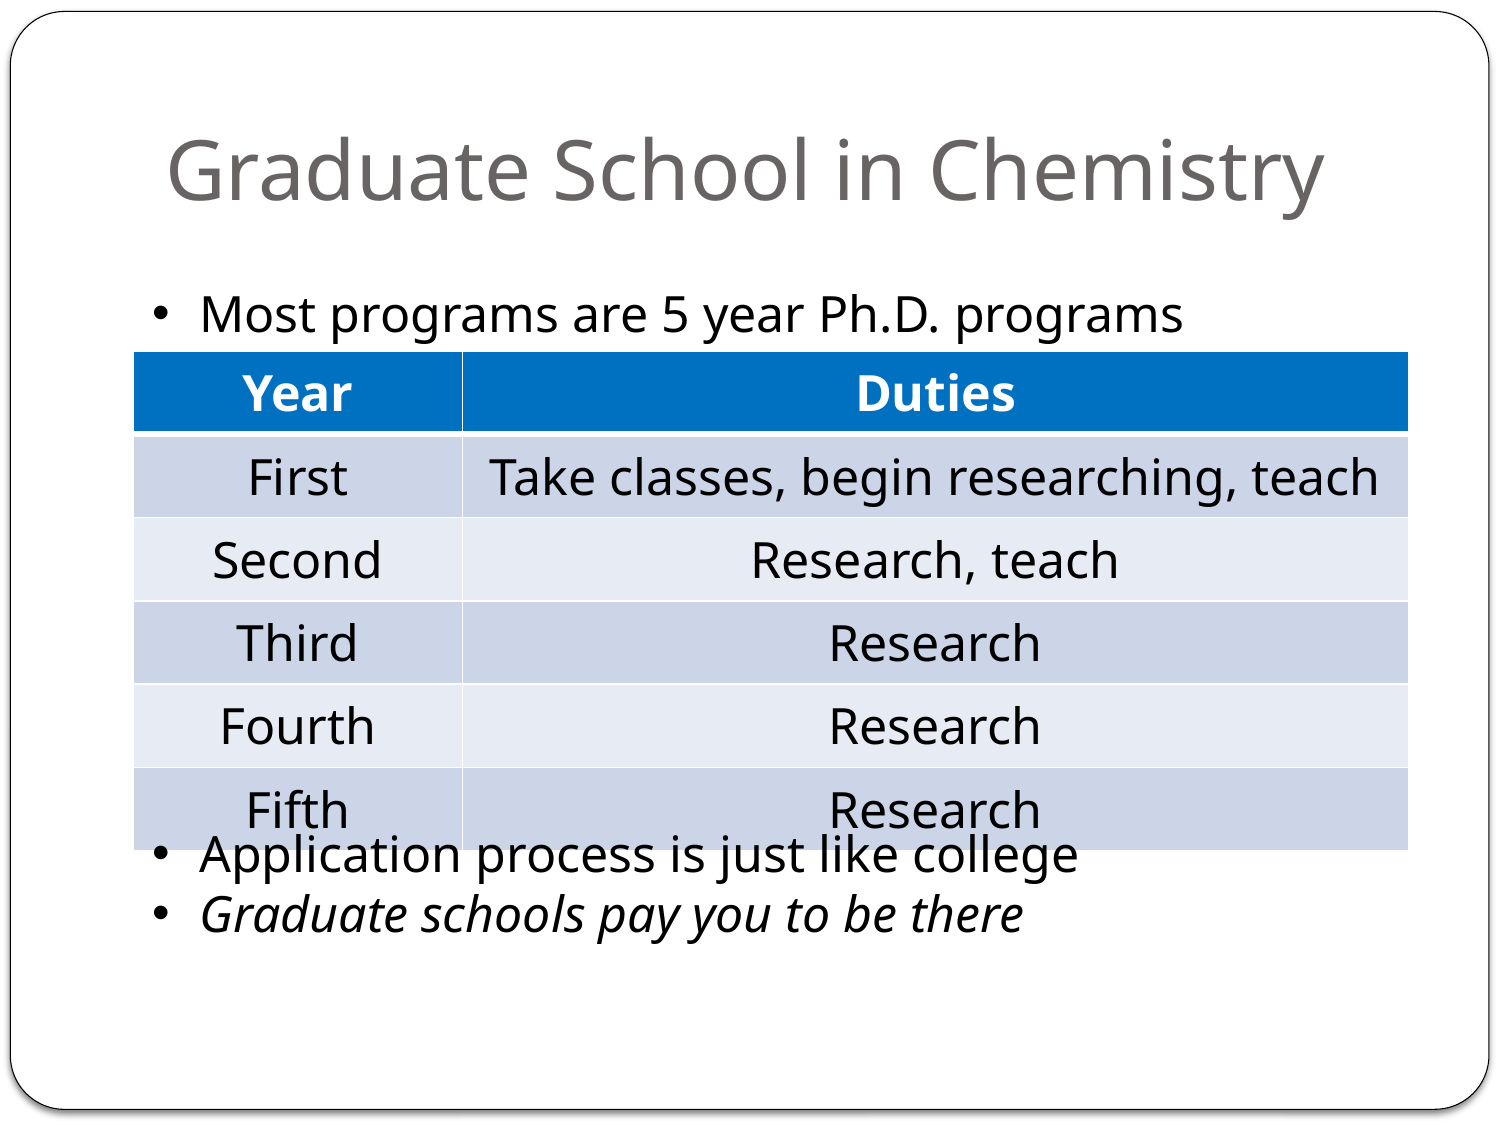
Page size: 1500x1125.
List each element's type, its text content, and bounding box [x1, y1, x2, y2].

text_box Most programs are 5 year Ph.D. programs Application process is just like college Graduate schools pay you to be there [137, 274, 1425, 950]
title Graduate School in Chemistry [149, 44, 1426, 233]
